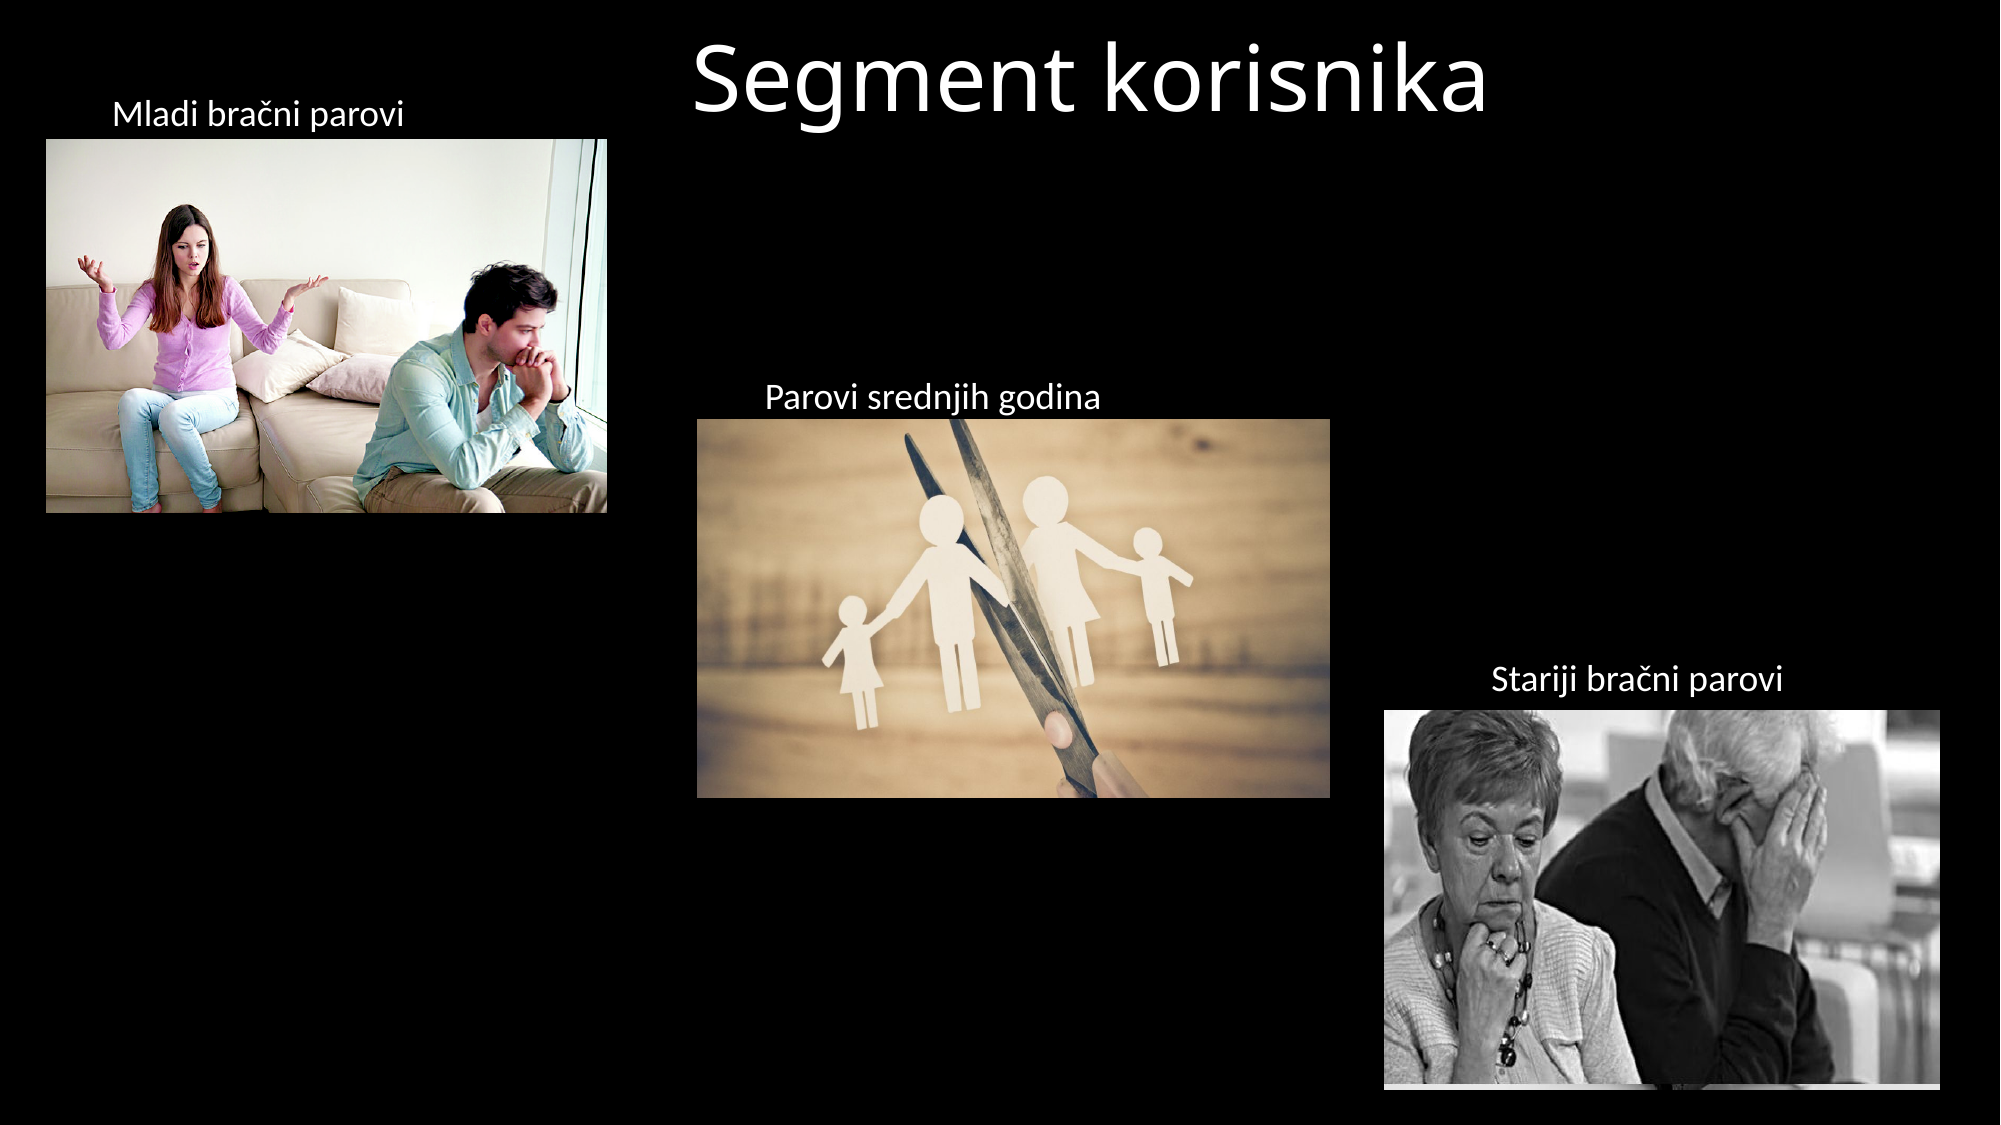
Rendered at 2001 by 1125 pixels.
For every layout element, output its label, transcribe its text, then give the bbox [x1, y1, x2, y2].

title Segment korisnika [676, 23, 1725, 140]
text_box Mladi bračni parovi [97, 81, 512, 139]
picture [697, 419, 1330, 798]
picture [1384, 710, 1940, 1090]
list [46, 139, 607, 513]
text_box Stariji bračni parovi [1476, 646, 1847, 707]
text_box Parovi srednjih godina [750, 364, 1201, 419]
